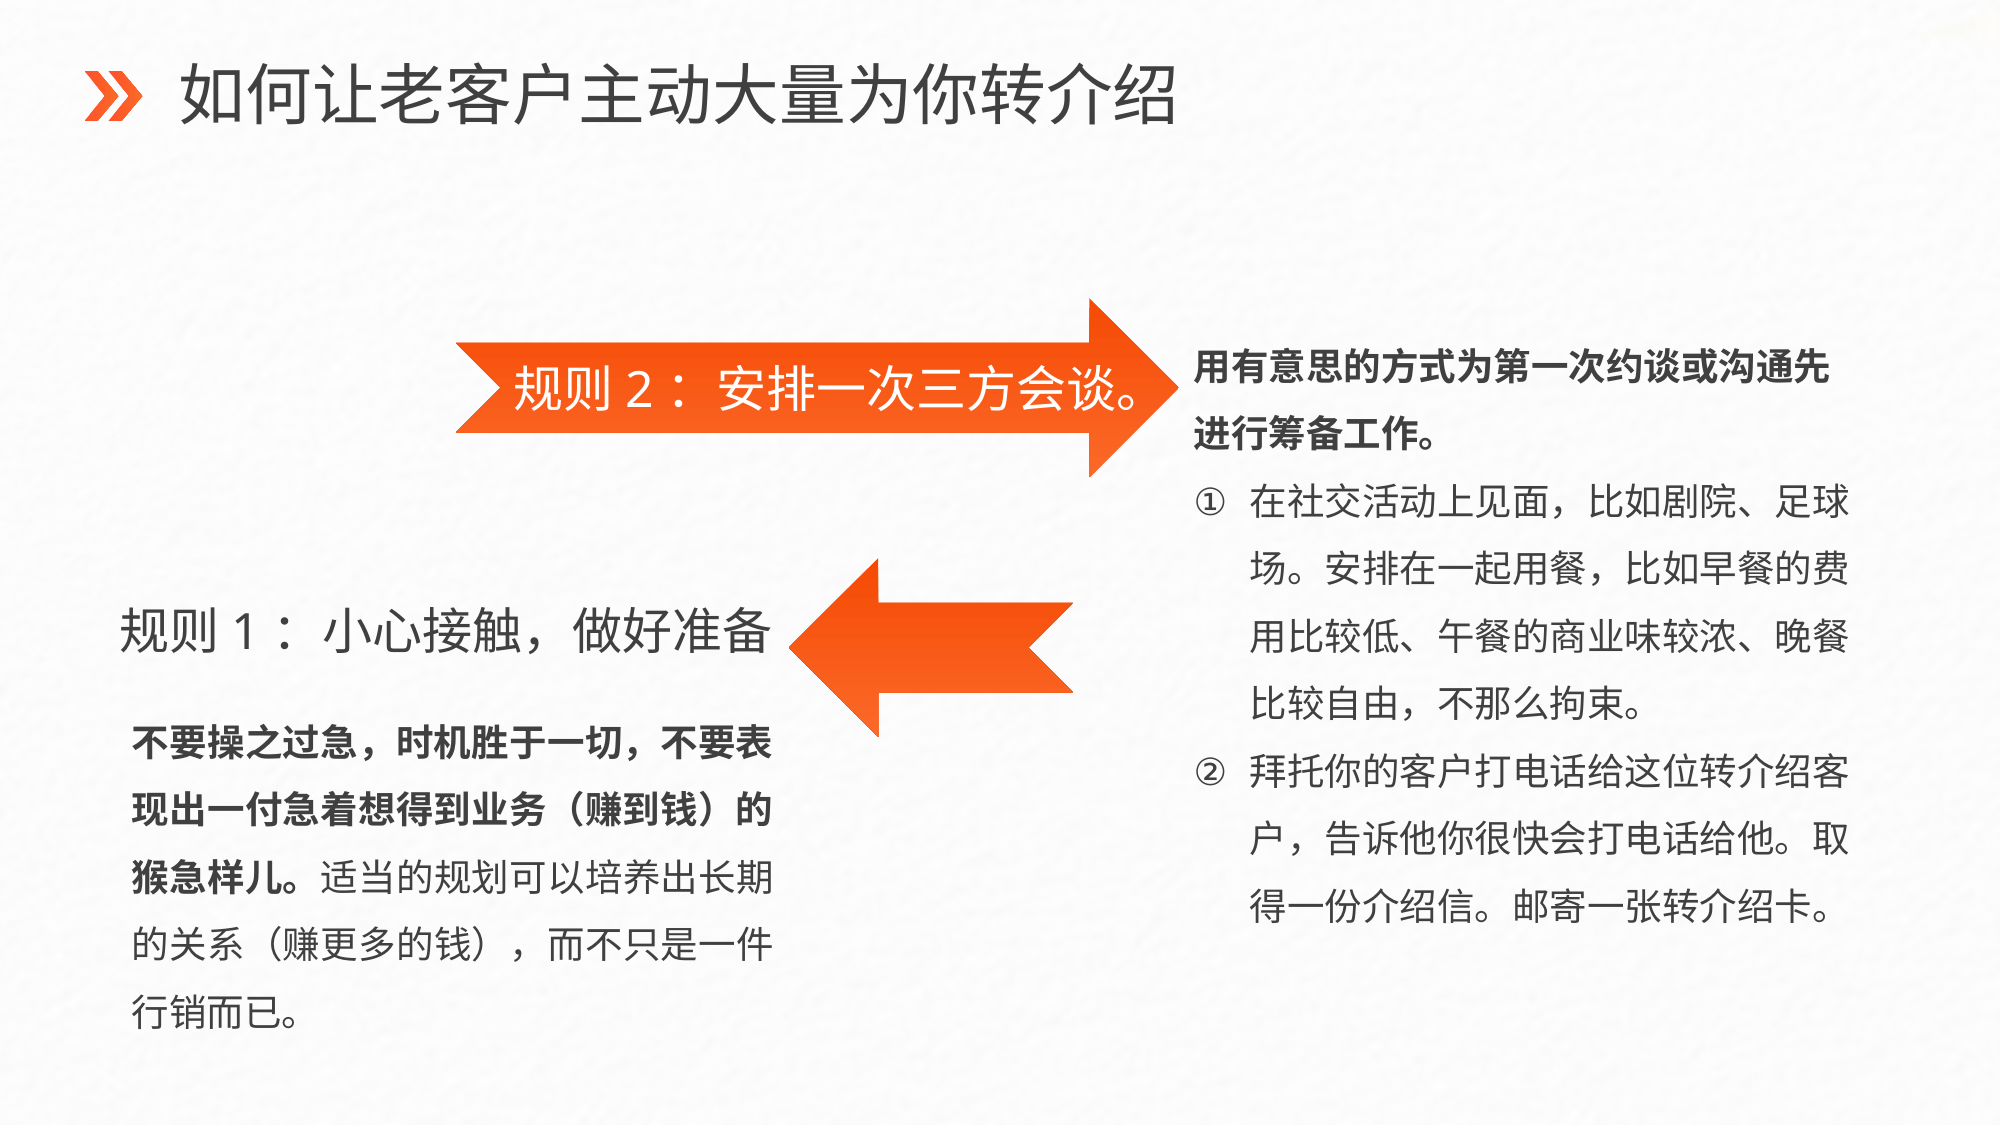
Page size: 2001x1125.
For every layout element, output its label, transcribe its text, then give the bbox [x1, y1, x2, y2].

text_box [84, 71, 143, 121]
text_box 用有意思的方式为第一次约谈或沟通先进行筹备工作。 在社交活动上见面，比如剧院、足球场。安排在一起用餐，比如早餐的费用比较低、午餐的商业味较浓、晚餐比较自由，不那么拘束。 拜托你的客户打电话给这位转介绍客户，告诉他你很快会打电话给他。取得一份介绍信。邮寄一张转介绍卡。 [1178, 313, 1878, 936]
text_box 规则2：安排一次三方会谈。 [499, 349, 1178, 425]
text_box [788, 555, 1076, 740]
text_box 规则1：小心接触，做好准备 [105, 591, 788, 667]
text_box 如何让老客户主动大量为你转介绍 [163, 45, 1195, 141]
text_box 不要操之过急，时机胜于一切，不要表现出一付急着想得到业务（赚到钱）的猴急样儿。适当的规划可以培养出长期的关系（赚更多的钱），而不只是一件行销而已。 [117, 688, 789, 1041]
text_box [453, 295, 1143, 480]
